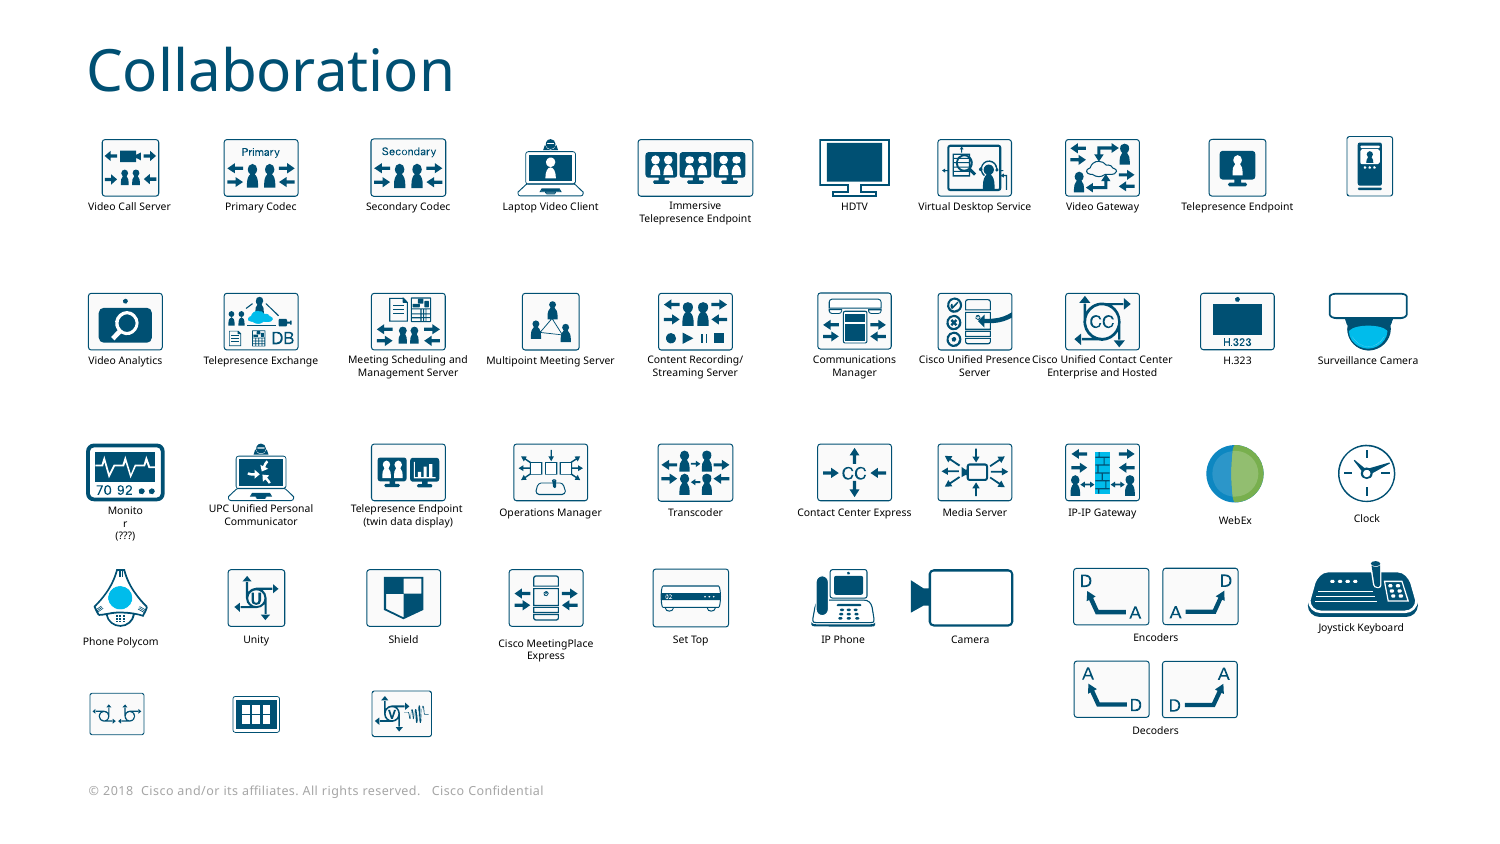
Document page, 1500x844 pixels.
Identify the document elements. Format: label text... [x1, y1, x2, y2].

text_box Transcoder [626, 498, 782, 526]
picture [1208, 141, 1267, 197]
picture [512, 443, 589, 502]
picture [1206, 444, 1231, 466]
text_box Clock [1291, 504, 1443, 532]
text_box Communications Manager [765, 346, 944, 386]
picture [937, 295, 1013, 351]
text_box Immersive Telepresence Endpoint [598, 192, 793, 232]
text_box Secondary Codec [334, 192, 475, 220]
text_box Unity [206, 625, 306, 653]
text_box HDTV [779, 192, 888, 220]
text_box Joystick Keyboard [1287, 614, 1439, 642]
picture [1372, 444, 1396, 467]
text_box Multipoint Meeting Server [467, 346, 598, 375]
text_box Video Gateway [1005, 192, 1140, 220]
picture [1337, 444, 1360, 469]
picture [93, 568, 116, 605]
text_box Camera [916, 625, 1025, 653]
picture [1340, 447, 1393, 500]
picture [1375, 317, 1408, 351]
picture [1307, 607, 1419, 619]
picture [517, 138, 585, 197]
text_box Operations Manager [475, 498, 626, 526]
picture [365, 568, 439, 628]
picture [243, 706, 249, 713]
picture [652, 568, 730, 628]
picture [97, 593, 145, 614]
text_box Shield [328, 625, 479, 653]
text_box Media Server [907, 498, 1043, 526]
picture [373, 443, 444, 499]
picture [818, 138, 846, 197]
picture [1202, 295, 1273, 348]
title Collaboration [71, 36, 1162, 113]
picture [109, 615, 115, 622]
text_box Telepresence Exchange [164, 346, 332, 375]
picture [1073, 660, 1163, 719]
text_box IP Phone [787, 625, 900, 653]
picture [91, 448, 160, 497]
picture [810, 568, 876, 628]
picture [1346, 135, 1400, 201]
picture [1372, 480, 1396, 503]
picture [657, 443, 734, 500]
picture [937, 141, 1010, 197]
picture [1164, 663, 1236, 716]
picture [126, 614, 132, 622]
picture [822, 142, 887, 194]
picture [932, 572, 1010, 624]
picture [817, 292, 893, 351]
picture [1213, 444, 1265, 503]
picture [227, 443, 295, 499]
picture [1067, 295, 1138, 351]
picture [524, 295, 580, 351]
picture [227, 571, 283, 625]
picture [112, 575, 131, 590]
picture [637, 141, 754, 195]
text_box Cisco Unified Contact Center Enterprise and Hosted [1060, 346, 1200, 386]
text_box Telepresence Endpoint (twin data display) [341, 495, 503, 535]
picture [819, 443, 890, 499]
picture [253, 716, 259, 723]
text_box Primary Codec [188, 192, 334, 220]
text_box UPC Unified Personal Communicator [182, 495, 341, 535]
picture [104, 141, 157, 197]
picture [1337, 478, 1362, 503]
picture [967, 314, 989, 328]
picture [87, 295, 161, 351]
picture [126, 568, 148, 605]
picture [910, 606, 1014, 628]
picture [93, 609, 119, 628]
text_box Contact Center Express [782, 498, 907, 526]
text_box Video Call Server [71, 192, 188, 220]
text_box Cisco MeetingPlace Express [470, 629, 622, 669]
picture [1328, 316, 1363, 351]
text_box Meeting Scheduling and Management Server [332, 346, 484, 386]
picture [660, 295, 734, 351]
text_box Encoders [1073, 633, 1239, 652]
picture [122, 611, 148, 628]
picture [937, 443, 1013, 499]
picture [1075, 567, 1239, 626]
text_box Phone Polycom [59, 627, 182, 656]
text_box IP-IP Gateway [1043, 498, 1200, 526]
picture [253, 706, 259, 713]
picture [1206, 481, 1228, 503]
text_box Cisco Unified Presence Server [944, 346, 1060, 386]
text_box Content Recording/ Streaming Server [598, 346, 765, 386]
text_box Monitor (???) [92, 510, 159, 550]
text_box Decoders [1080, 726, 1232, 745]
picture [1307, 559, 1419, 613]
text_box Surveillance Camera [1313, 346, 1444, 375]
text_box Telepresence Endpoint [1140, 192, 1335, 220]
picture [232, 695, 281, 738]
picture [370, 138, 444, 195]
picture [370, 295, 444, 351]
text_box H.323 [1200, 346, 1313, 375]
text_box Video Analytics [64, 346, 164, 375]
picture [223, 295, 299, 351]
picture [1067, 443, 1138, 499]
picture [1064, 138, 1138, 197]
picture [1331, 295, 1405, 316]
picture [863, 187, 891, 197]
picture [508, 571, 584, 625]
picture [371, 690, 430, 735]
picture [910, 568, 933, 588]
picture [967, 301, 989, 311]
text_box Laptop Video Client [475, 192, 598, 220]
text_box Virtual Desktop Service [888, 192, 1005, 220]
text_box WebEx [1156, 506, 1315, 534]
picture [89, 692, 149, 741]
picture [243, 716, 249, 723]
picture [371, 690, 437, 744]
picture [223, 138, 299, 195]
text_box Set Top [615, 625, 767, 653]
